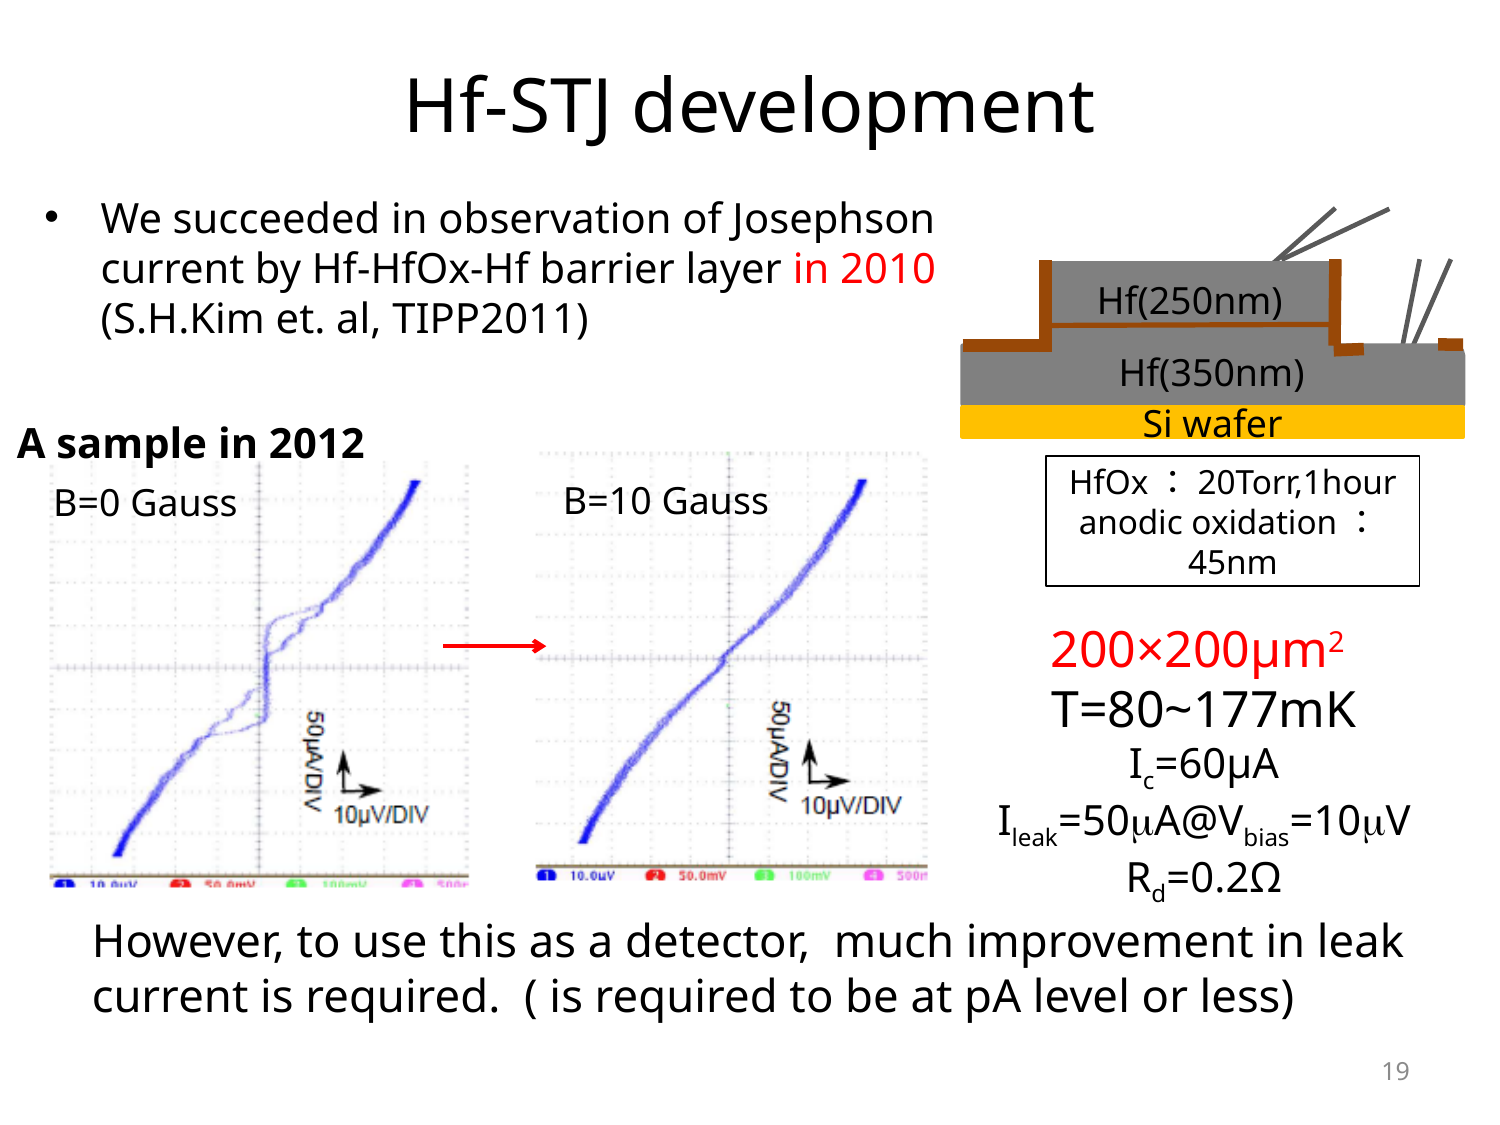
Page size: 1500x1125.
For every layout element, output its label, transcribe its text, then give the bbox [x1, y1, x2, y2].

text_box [962, 207, 1464, 438]
text_box 200×200μm2 T=80~177mK Ic=60μA Ileak=50A@Vbias=10V Rd=0.2Ω [962, 609, 1446, 916]
picture [24, 445, 963, 918]
text_box HfOx：20Torr,1hour anodic oxidation：45nm [1044, 454, 1422, 588]
title Hf-STJ development [75, 45, 1425, 161]
text_box A sample in 2012 [2, 408, 380, 474]
slide_number 19 [1074, 1042, 1425, 1103]
list We succeeded in observation of Josephson current by Hf-HfOx-Hf barrier layer in 2010 (S.H.Kim et. al, TIPP2011) [29, 183, 1027, 381]
